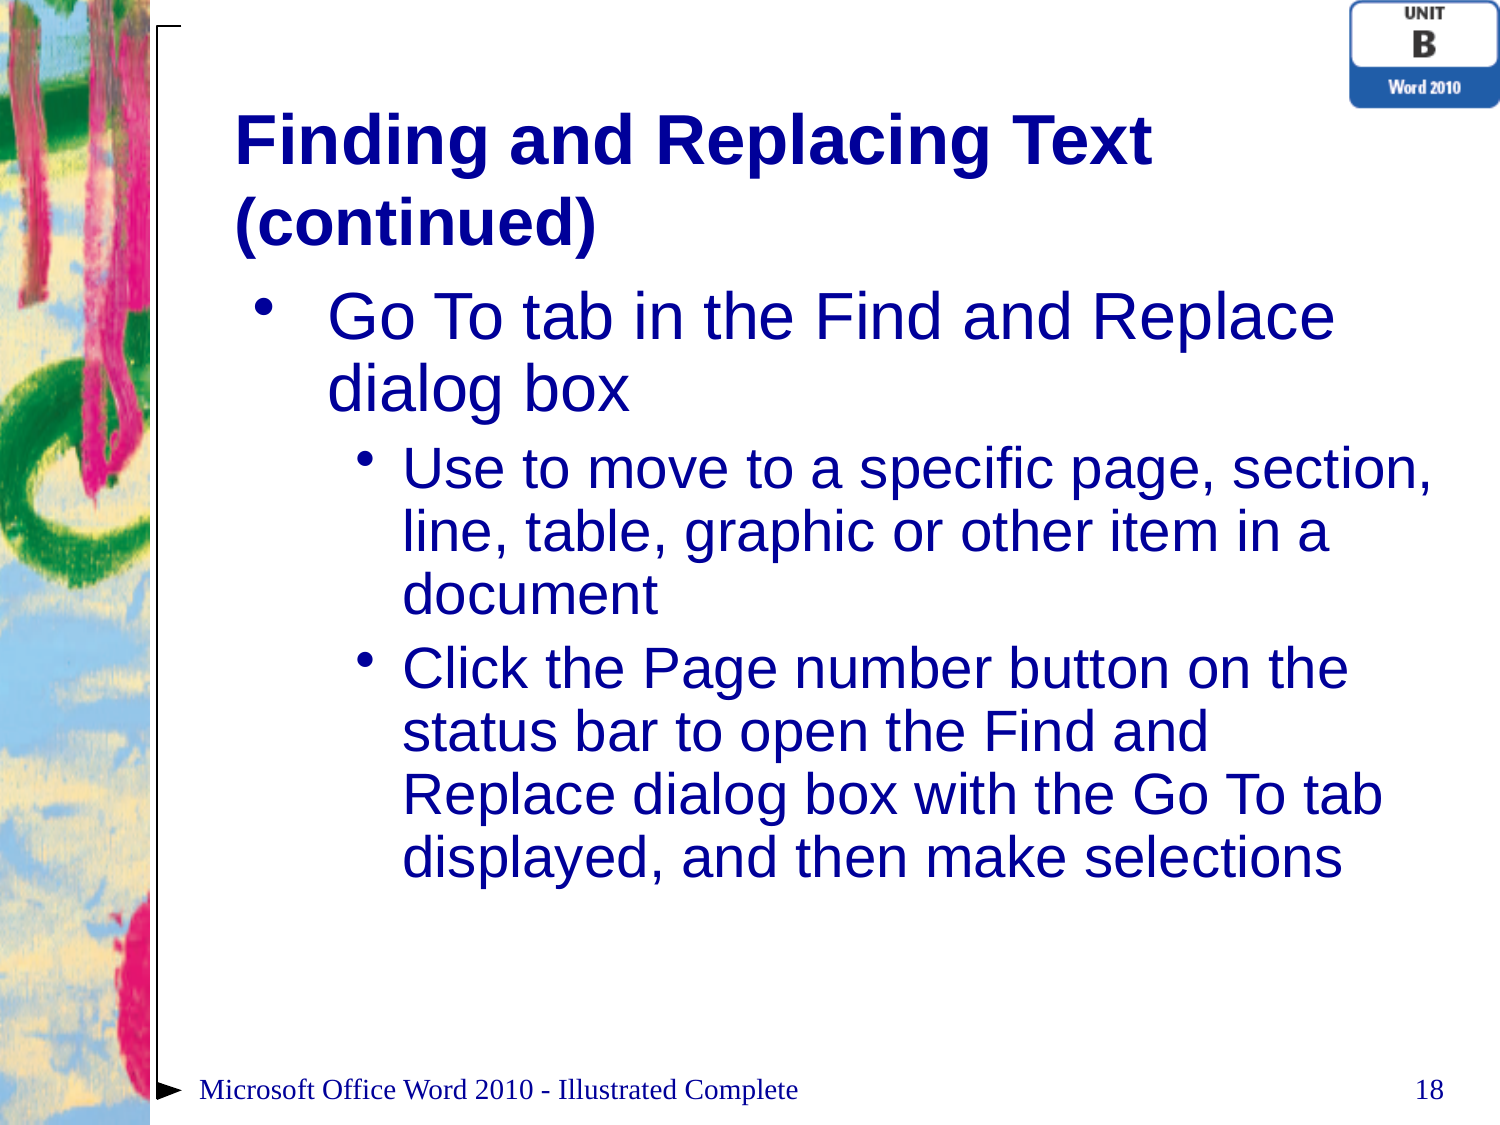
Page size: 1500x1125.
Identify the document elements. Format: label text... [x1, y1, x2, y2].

slide_number 18 [1356, 1062, 1460, 1105]
footer Microsoft Office Word 2010 - Illustrated Complete [183, 1062, 1147, 1125]
picture [0, 0, 150, 1125]
picture [1348, 0, 1500, 110]
list Go To tab in the Find and Replace dialog box Use to move to a specific page, section, line, table, graphic or other item in a document Click the Page number button on the status bar to open the Find and Replace dialog box with the Go To tab displayed, and then make selections [237, 274, 1452, 370]
title Finding and Replacing Text (continued) [218, 113, 1359, 240]
